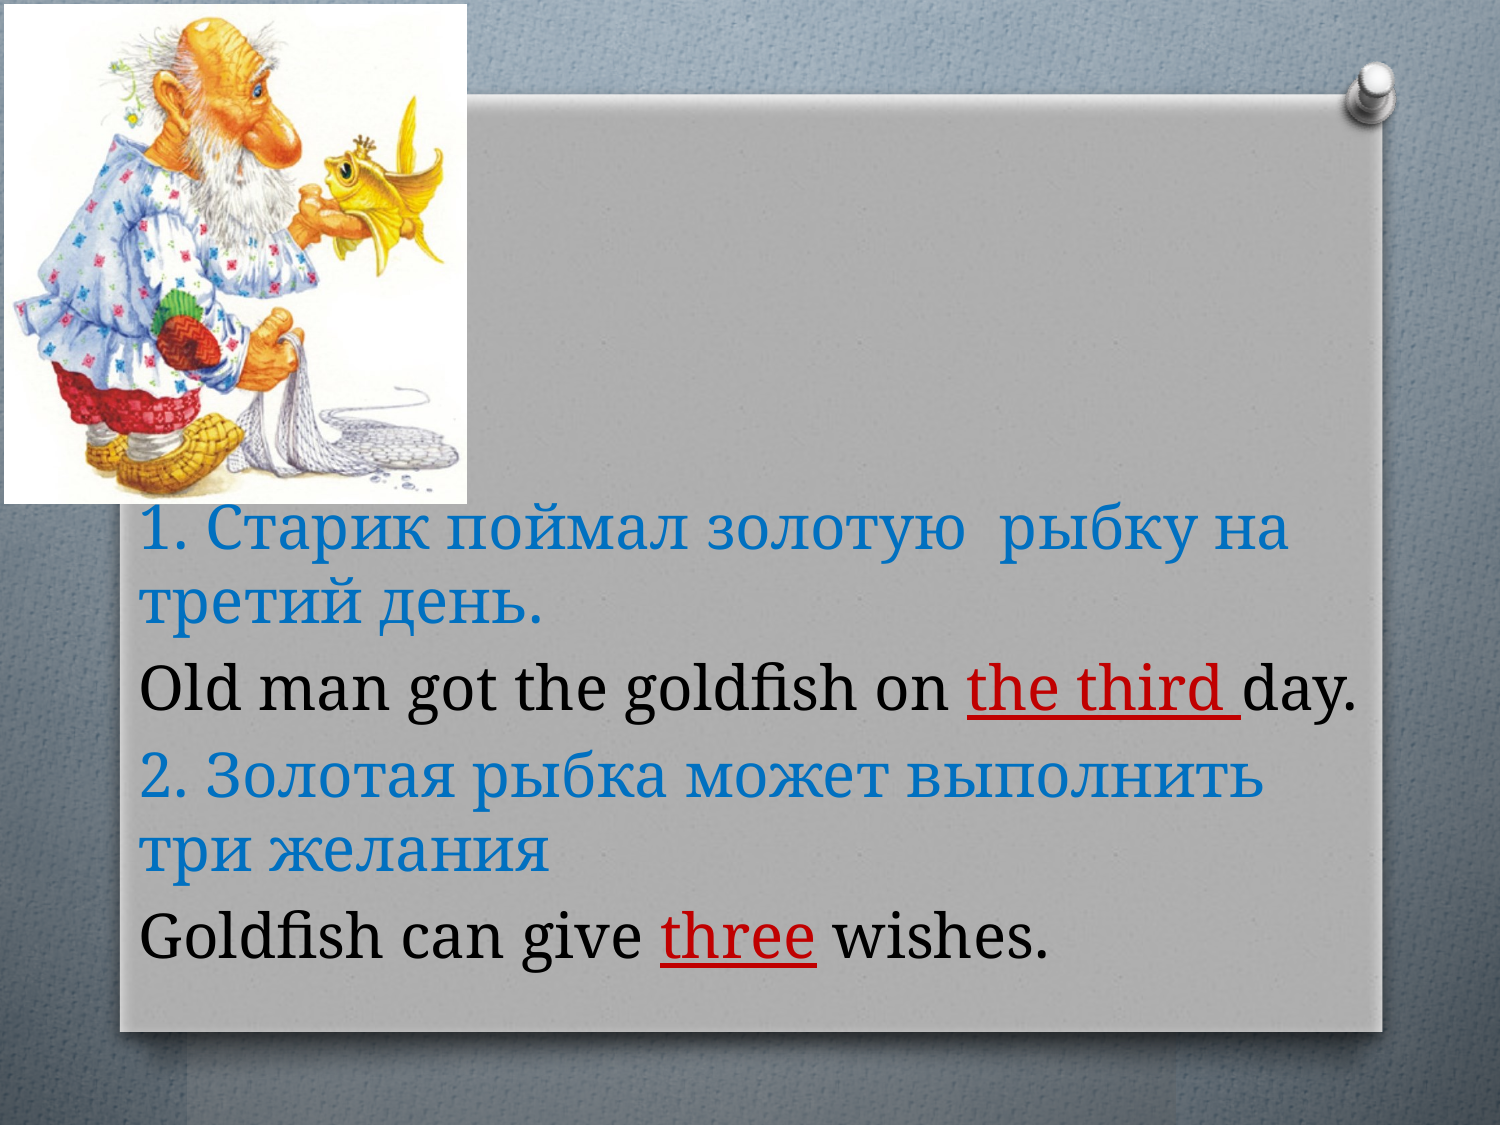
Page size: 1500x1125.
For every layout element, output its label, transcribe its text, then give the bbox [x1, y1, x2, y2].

picture [4, 4, 467, 504]
picture [1317, 35, 1439, 156]
list 1. Старик поймал золотую рыбку на третий день. Old man got the goldfish on the third day. 2. Золотая рыбка может выполнить три желания Goldfish can give three wishes. [123, 479, 1376, 1059]
